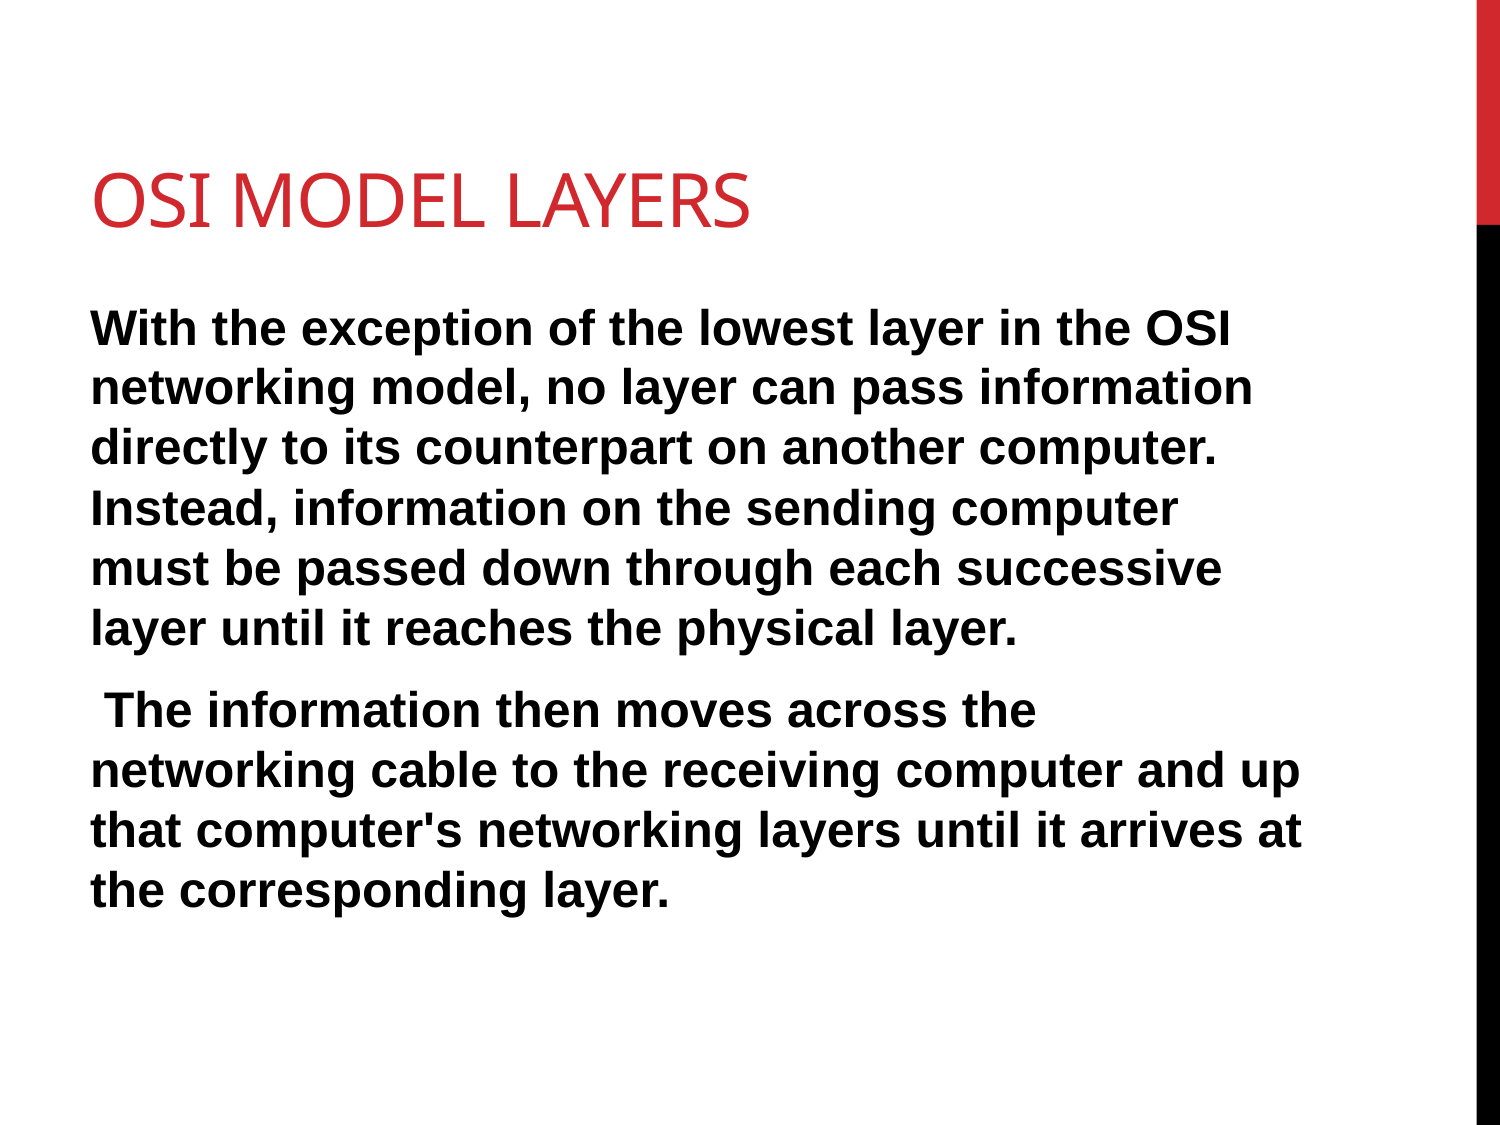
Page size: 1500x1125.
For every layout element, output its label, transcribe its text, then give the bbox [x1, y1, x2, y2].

list With the exception of the lowest layer in the OSI networking model, no layer can pass information directly to its counterpart on another computer. Instead, information on the sending computer must be passed down through each successive layer until it reaches the physical layer. The information then moves across the networking cable to the receiving computer and up that computer's networking layers until it arrives at the corresponding layer. [75, 287, 1325, 1005]
title OSI Model Layers [75, 25, 1025, 250]
